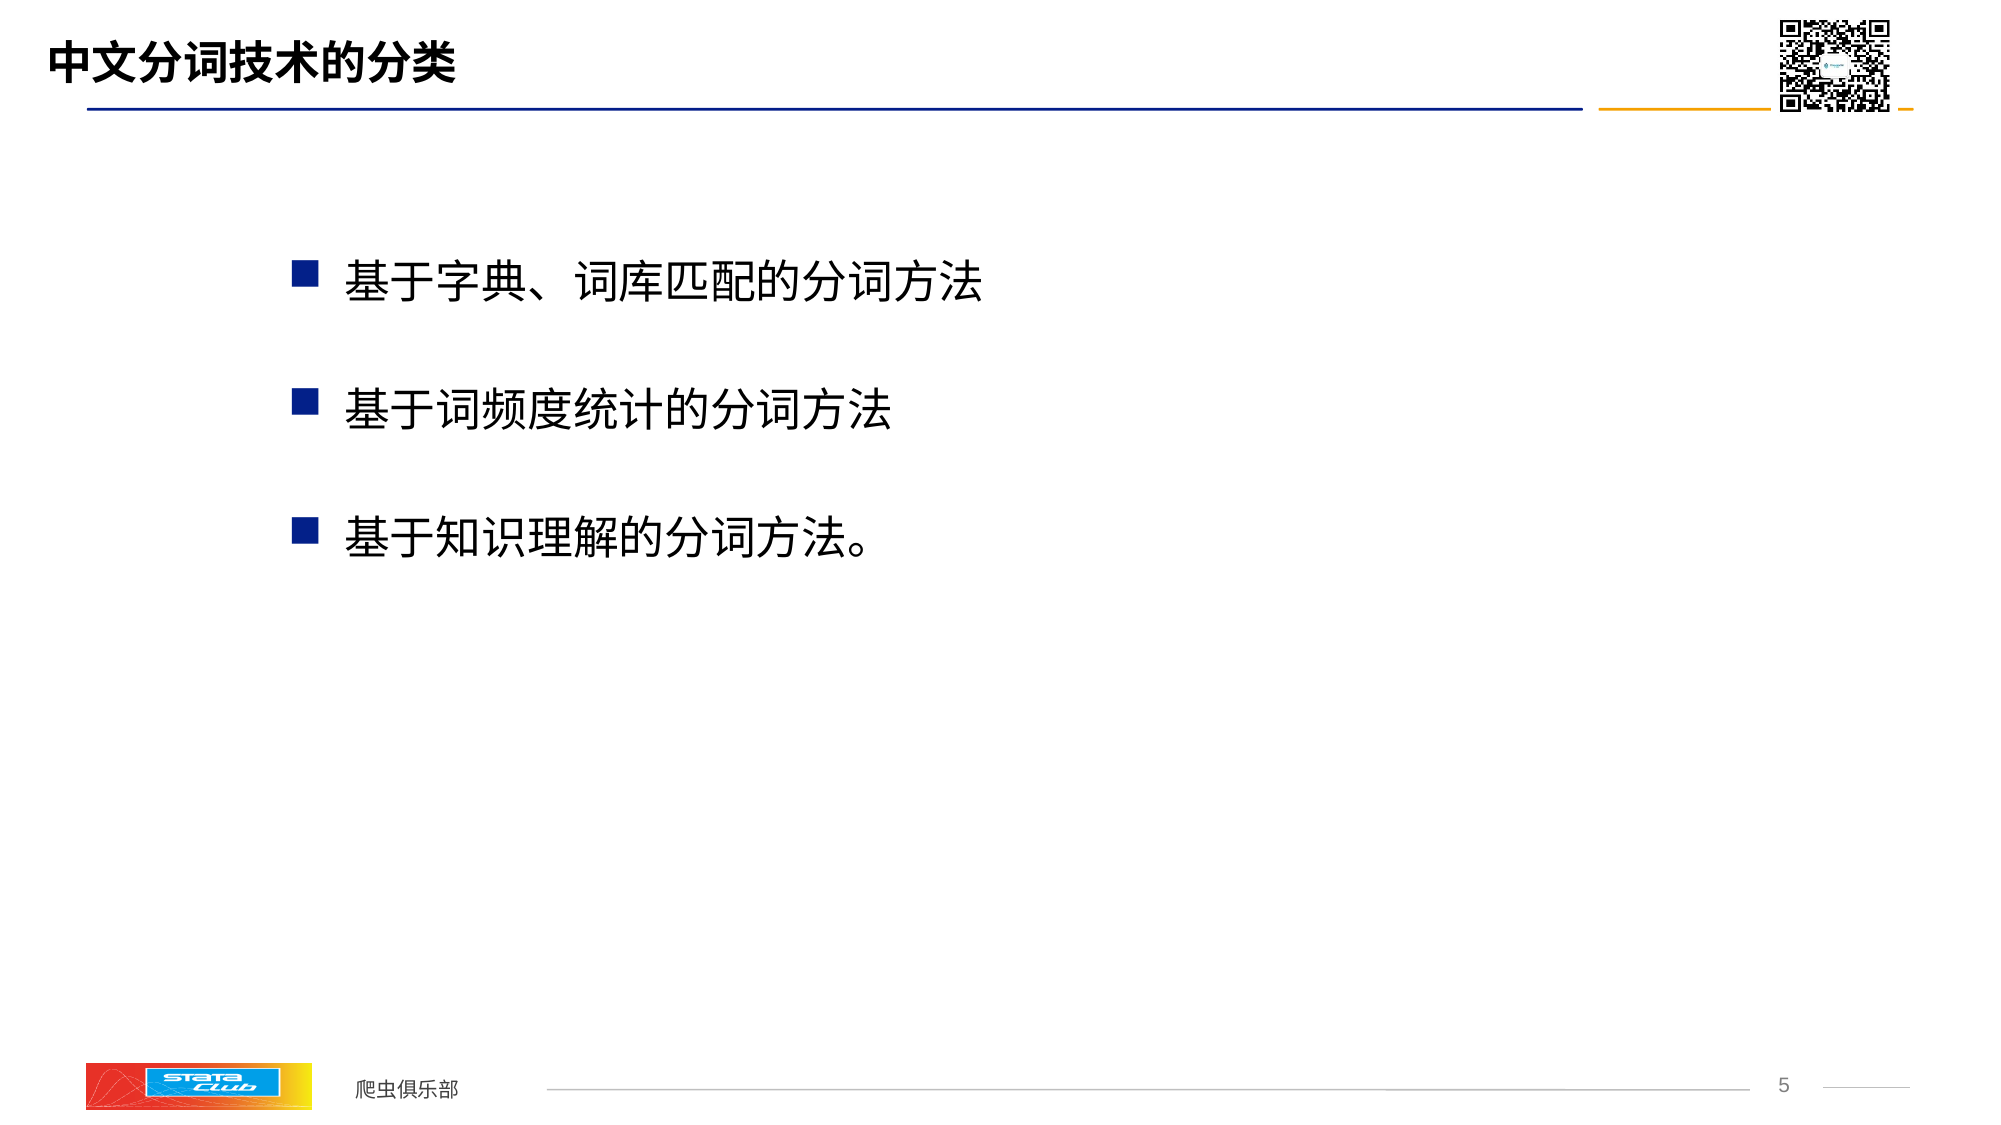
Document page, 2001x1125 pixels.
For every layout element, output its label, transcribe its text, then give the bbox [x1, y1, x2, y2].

picture [86, 1063, 312, 1110]
list 基于字典、词库匹配的分词方法 基于词频度统计的分词方法 基于知识理解的分词方法。 [273, 244, 1688, 684]
picture [1771, 12, 1898, 119]
title 中文分词技术的分类 [30, 25, 1851, 97]
